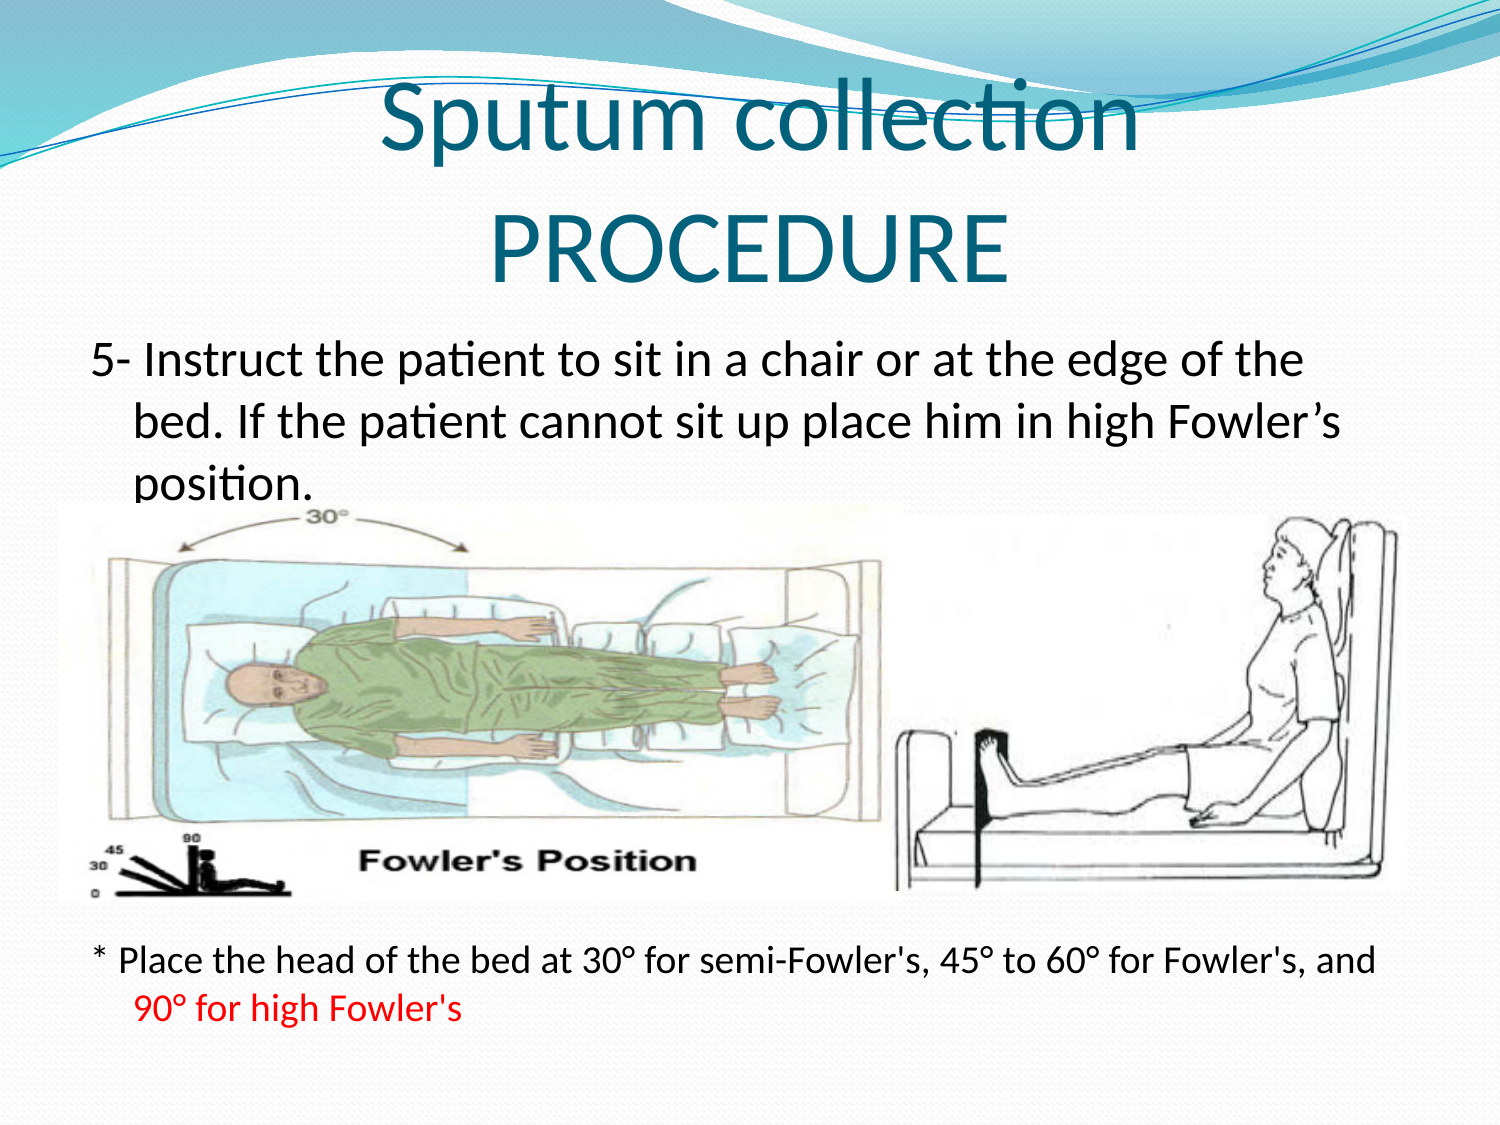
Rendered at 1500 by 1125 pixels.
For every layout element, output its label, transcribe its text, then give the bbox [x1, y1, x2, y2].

text_box Sputum collection [99, 0, 1450, 172]
title PROCEDURE [75, 115, 1425, 303]
picture [58, 503, 1407, 903]
list 5- Instruct the patient to sit in a chair or at the edge of the bed. If the patient cannot sit up place him in high Fowler’s position. * Place the head of the bed at 30° for semi-Fowler's, 45° to 60° for Fowler's, and 90° for high Fowler's [75, 317, 1425, 1038]
